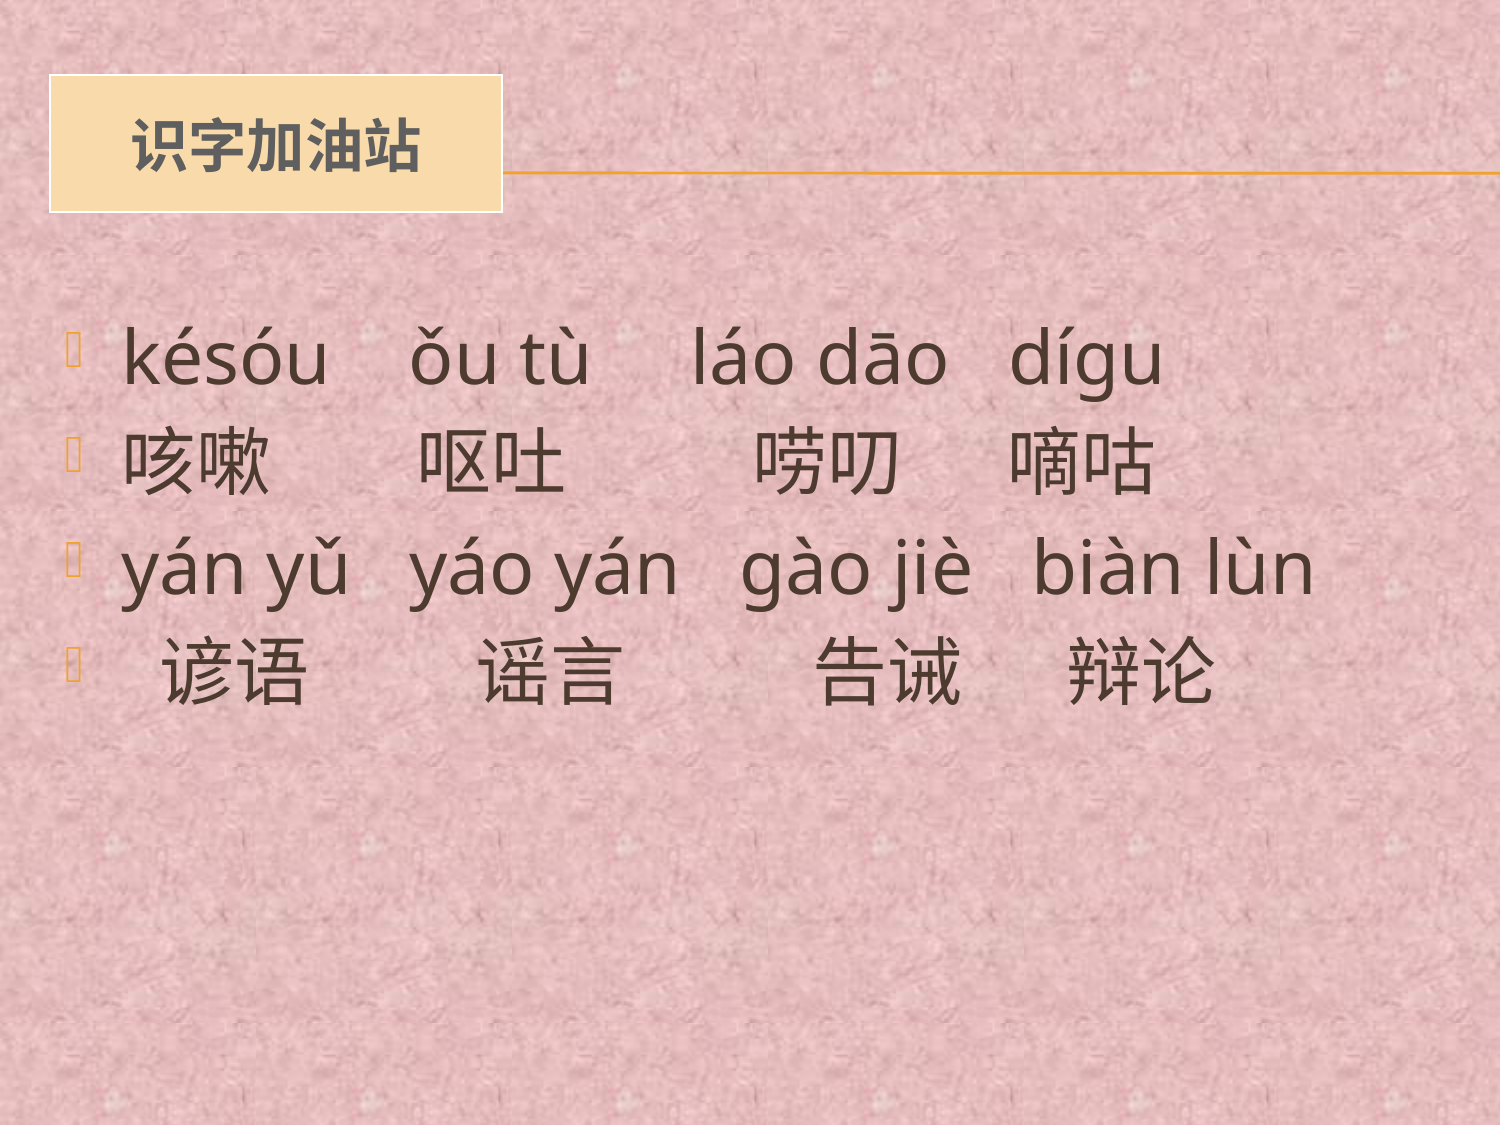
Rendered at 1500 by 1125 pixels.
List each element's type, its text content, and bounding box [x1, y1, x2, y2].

picture [0, 0, 1500, 1125]
list késóu ǒu tù láo dāo dígu 咳嗽 呕吐 唠叨 嘀咕 yán yǔ yáo yán gào jiè biàn lùn 谚语 谣言 告诫 辩论 [50, 302, 1475, 998]
title 识字加油站 [50, 75, 502, 213]
